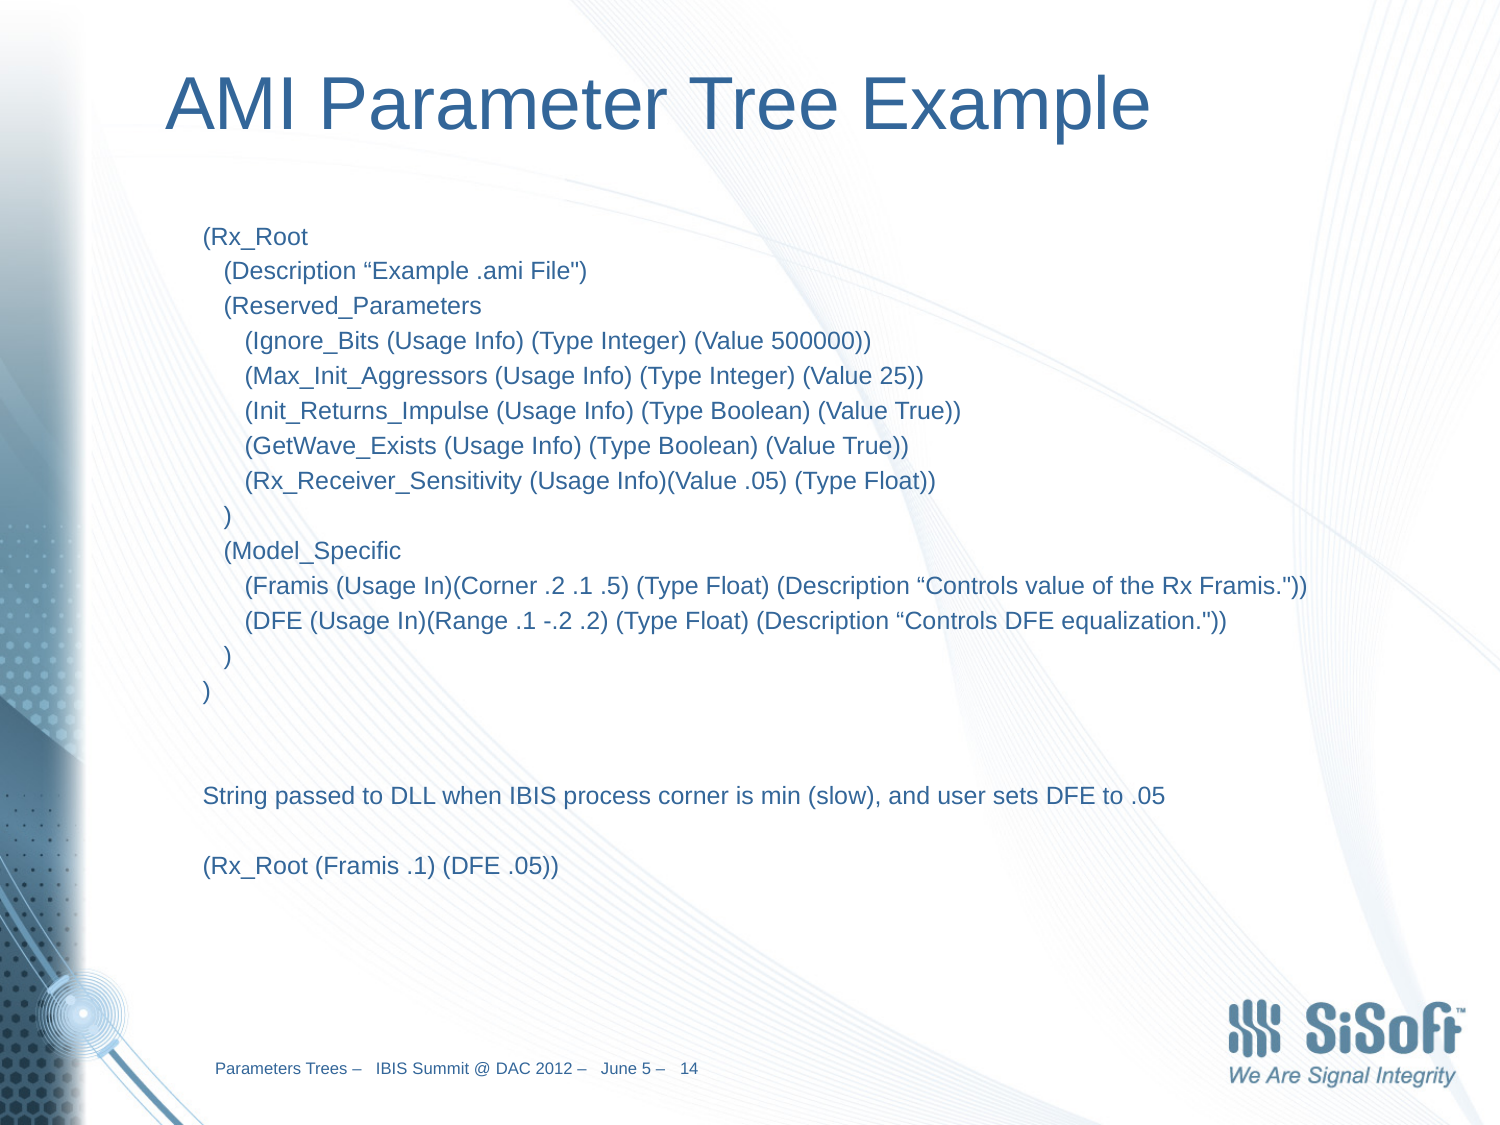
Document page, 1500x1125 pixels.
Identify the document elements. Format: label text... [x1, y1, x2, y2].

list (Rx_Root (Description “Example .ami File") (Reserved_Parameters (Ignore_Bits (Usage Info) (Type Integer) (Value 500000)) (Max_Init_Aggressors (Usage Info) (Type Integer) (Value 25)) (Init_Returns_Impulse (Usage Info) (Type Boolean) (Value True)) (GetWave_Exists (Usage Info) (Type Boolean) (Value True)) (Rx_Receiver_Sensitivity (Usage Info)(Value .05) (Type Float)) ) (Model_Specific (Framis (Usage In)(Corner .2 .1 .5) (Type Float) (Description “Controls value of the Rx Framis.")) (DFE (Usage In)(Range .1 -.2 .2) (Type Float) (Description “Controls DFE equalization.")) ) ) String passed to DLL when IBIS process corner is min (slow), and user sets DFE to .05 (Rx_Root (Framis .1) (DFE .05)) [187, 212, 1363, 963]
title AMI Parameter Tree Example [150, 24, 1300, 175]
picture [0, 0, 1500, 1125]
footer Parameters Trees – IBIS Summit @ DAC 2012 – June 5 – 14 [200, 1050, 975, 1104]
